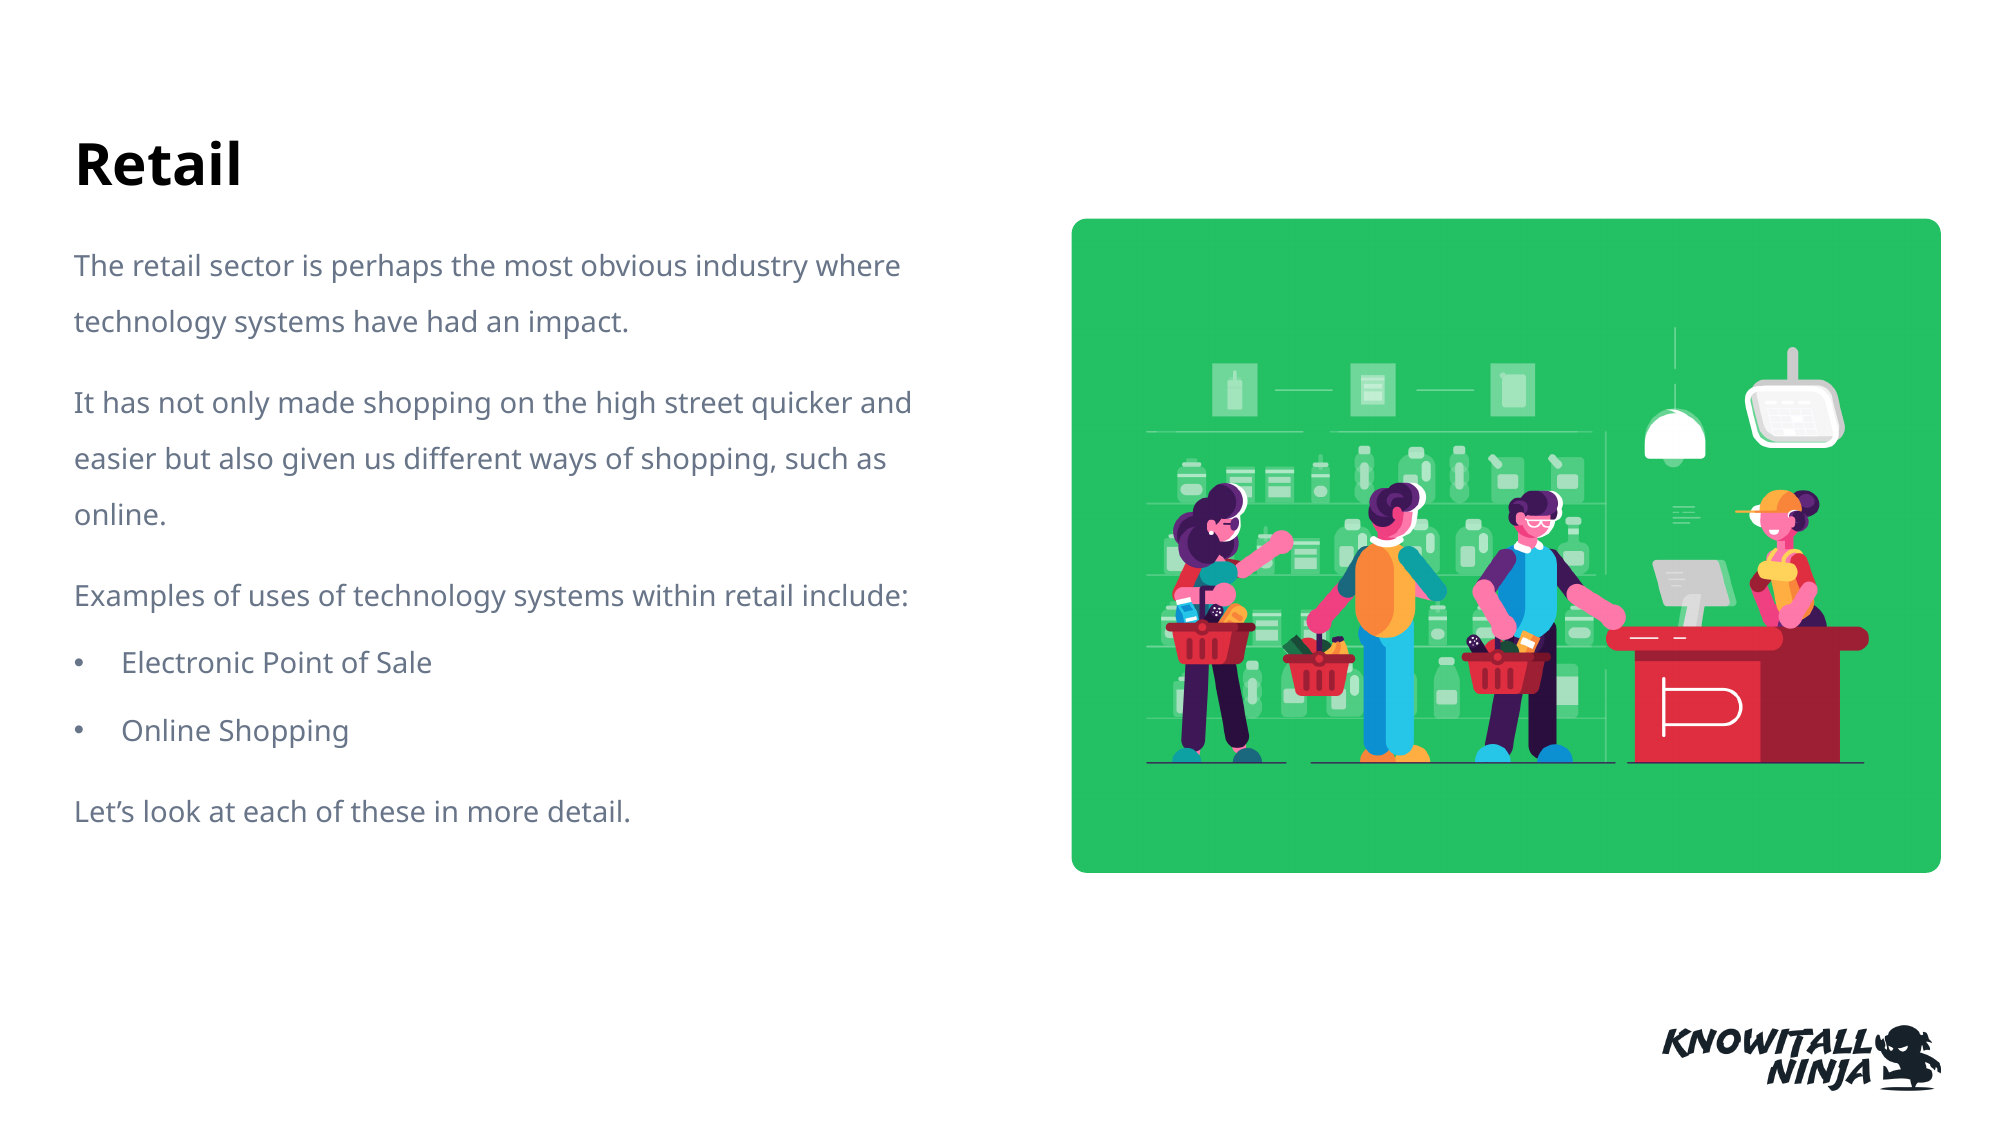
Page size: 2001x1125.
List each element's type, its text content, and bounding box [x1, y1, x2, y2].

picture [1071, 218, 1942, 874]
title Retail [59, 117, 1000, 206]
picture [1662, 1025, 1941, 1091]
list The retail sector is perhaps the most obvious industry where technology systems have had an impact. It has not only made shopping on the high street quicker and easier but also given us different ways of shopping, such as online. Examples of uses of technology systems within retail include: Electronic Point of Sale Online Shopping Let’s look at each of these in more detail. [59, 218, 1000, 1091]
